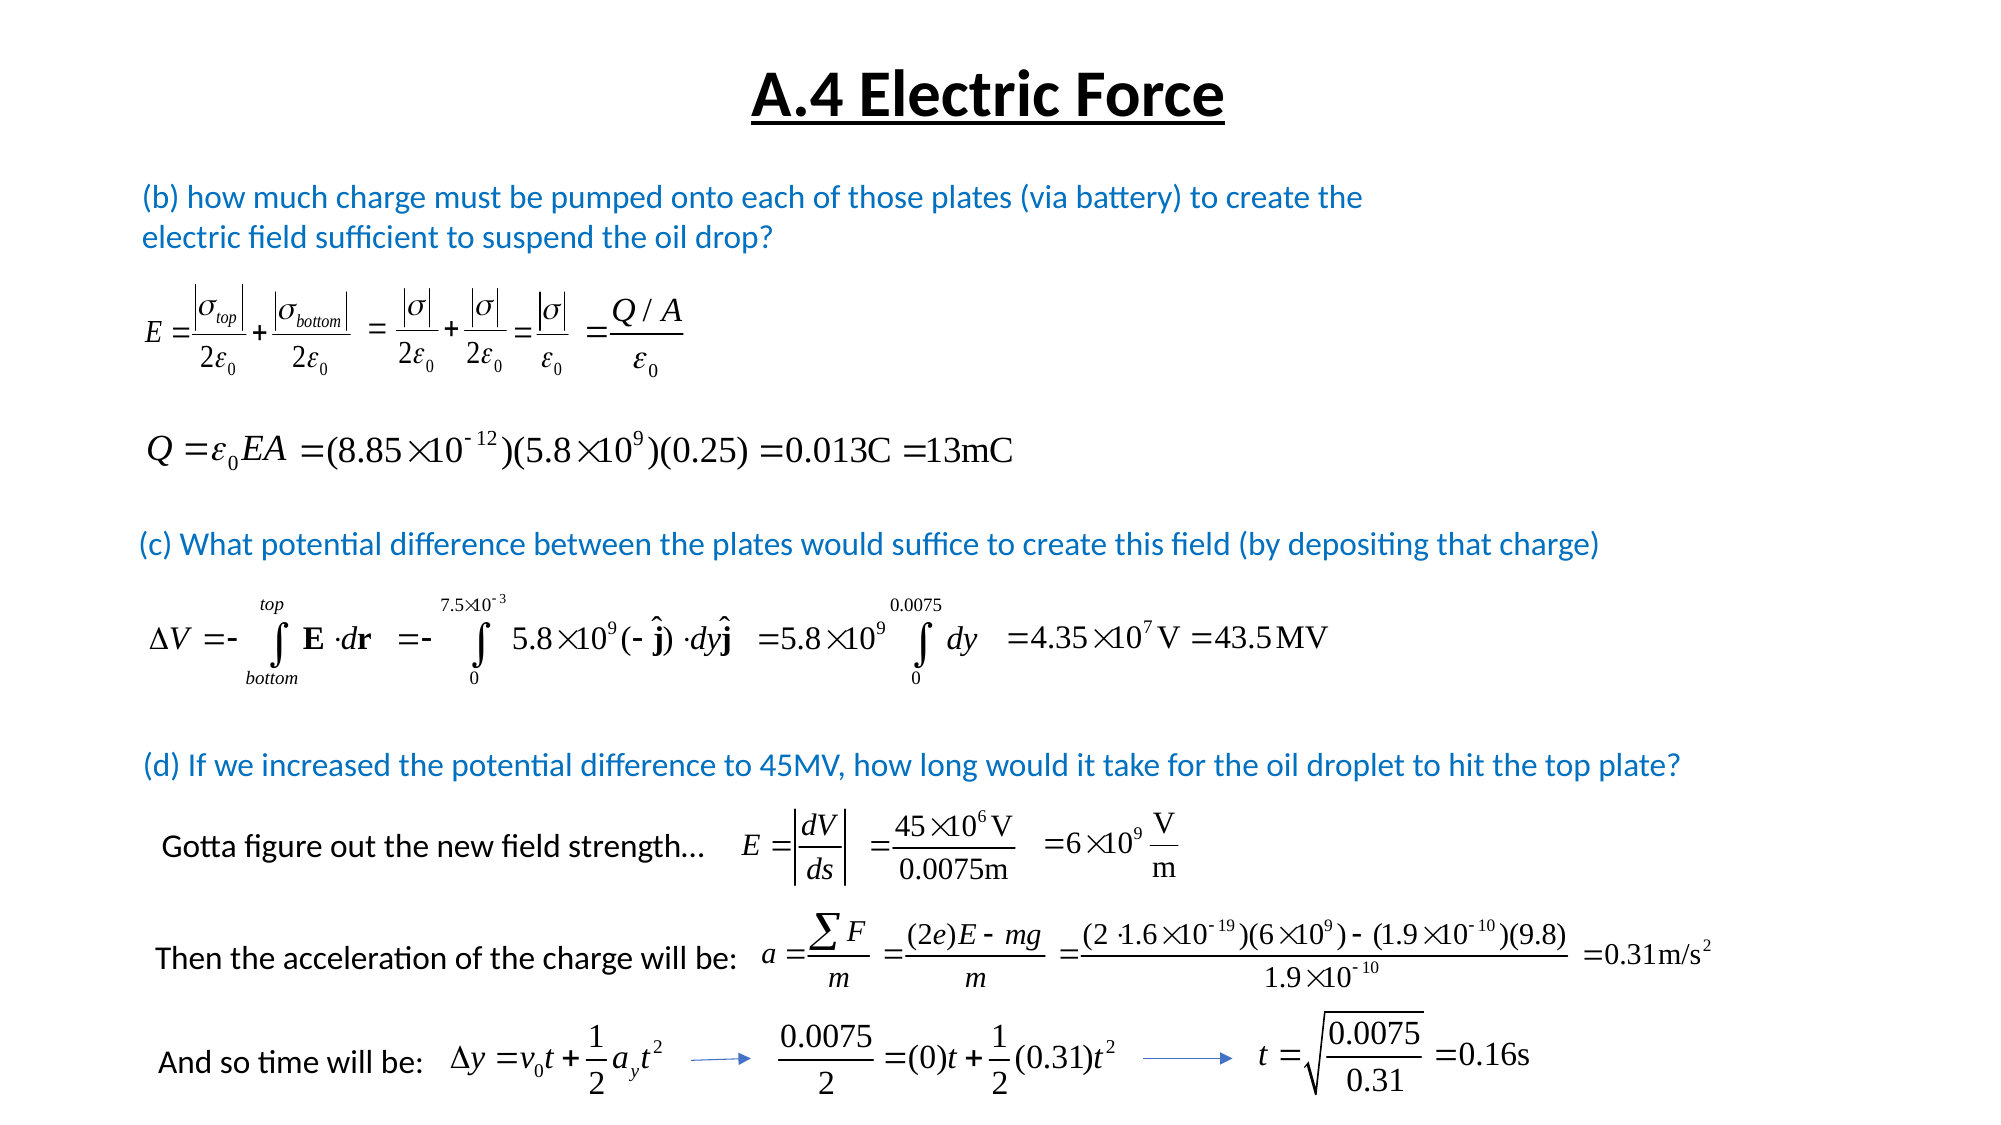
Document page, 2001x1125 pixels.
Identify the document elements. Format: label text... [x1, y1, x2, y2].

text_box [507, 286, 574, 383]
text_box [578, 288, 692, 385]
text_box (b) how much charge must be pumped onto each of those plates (via battery) to create the electric field sufficient to suspend the oil drop? [127, 167, 1387, 263]
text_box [772, 1014, 1121, 1102]
text_box A.4 Electric Force [736, 51, 1365, 153]
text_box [390, 586, 737, 694]
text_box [735, 803, 853, 892]
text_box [750, 591, 984, 694]
text_box And so time will be: [143, 1032, 440, 1088]
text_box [292, 421, 1022, 478]
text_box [863, 801, 1022, 887]
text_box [756, 908, 875, 994]
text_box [362, 282, 512, 379]
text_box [139, 277, 356, 383]
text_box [141, 423, 293, 480]
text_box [1576, 931, 1718, 978]
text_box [1052, 910, 1575, 994]
text_box (d) If we increased the potential difference to 45MV, how long would it take for the oil droplet to hit the top plate? [128, 736, 1699, 791]
text_box Gotta figure out the new field strength… [146, 816, 721, 872]
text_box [877, 915, 1051, 994]
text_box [1037, 803, 1185, 885]
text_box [444, 1015, 669, 1103]
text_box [143, 588, 380, 694]
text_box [999, 612, 1335, 663]
text_box Then the acceleration of the charge will be: [140, 928, 754, 984]
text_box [1254, 1003, 1538, 1102]
text_box (c) What potential difference between the plates would suffice to create this field (by depositing that charge) [123, 515, 1617, 570]
